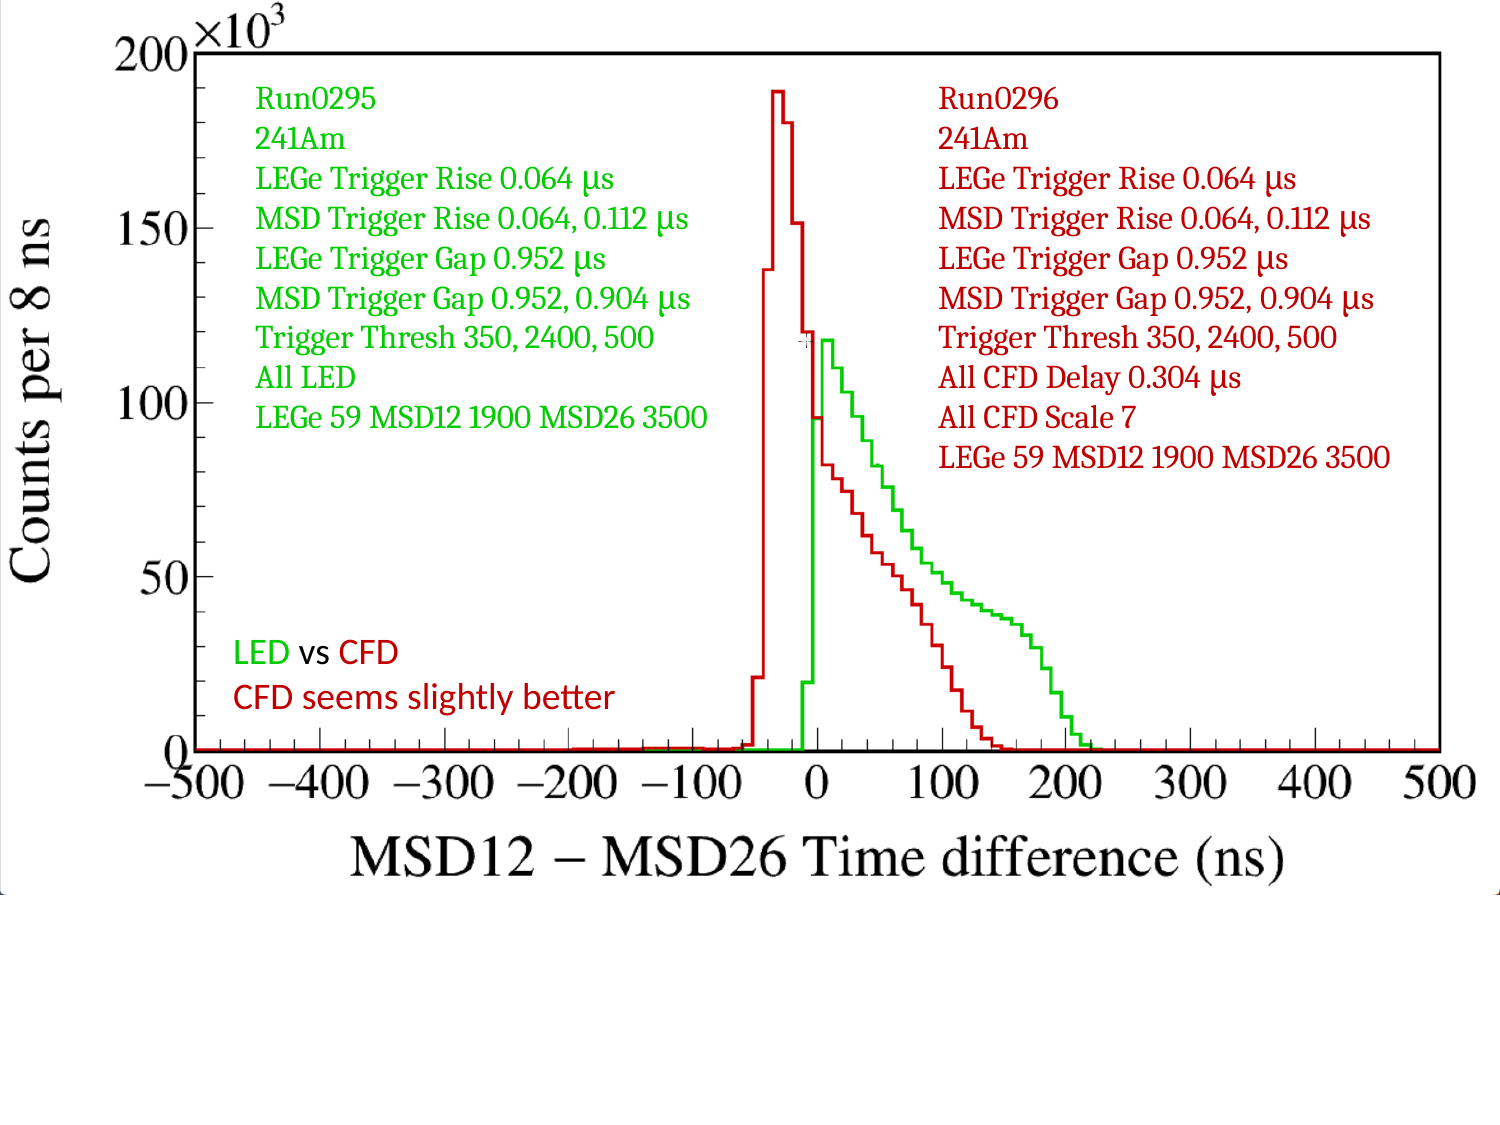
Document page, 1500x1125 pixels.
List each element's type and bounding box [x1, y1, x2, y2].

picture [0, 0, 1500, 895]
